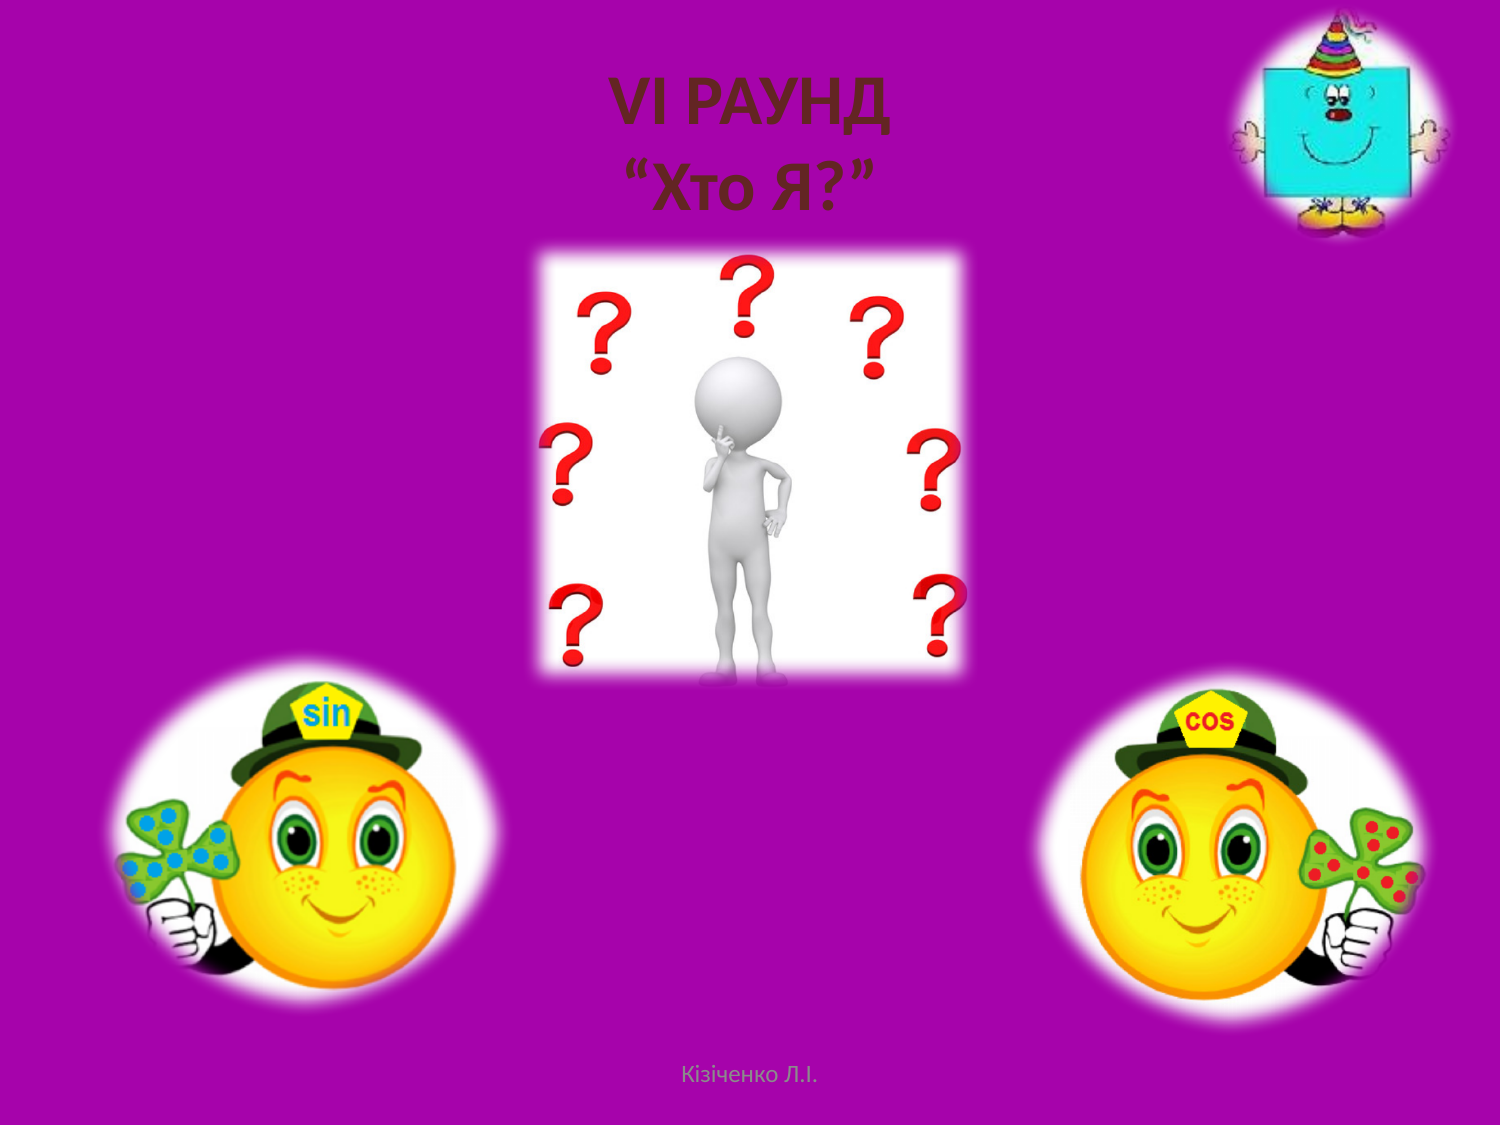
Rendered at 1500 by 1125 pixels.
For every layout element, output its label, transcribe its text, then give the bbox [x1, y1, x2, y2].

picture [93, 644, 516, 1020]
picture [521, 234, 979, 692]
picture [1019, 655, 1442, 1039]
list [1218, 0, 1463, 252]
footer Кізіченко Л.І. [512, 1042, 988, 1103]
title VІ РАУНД “Хто Я?” [75, 45, 1213, 233]
